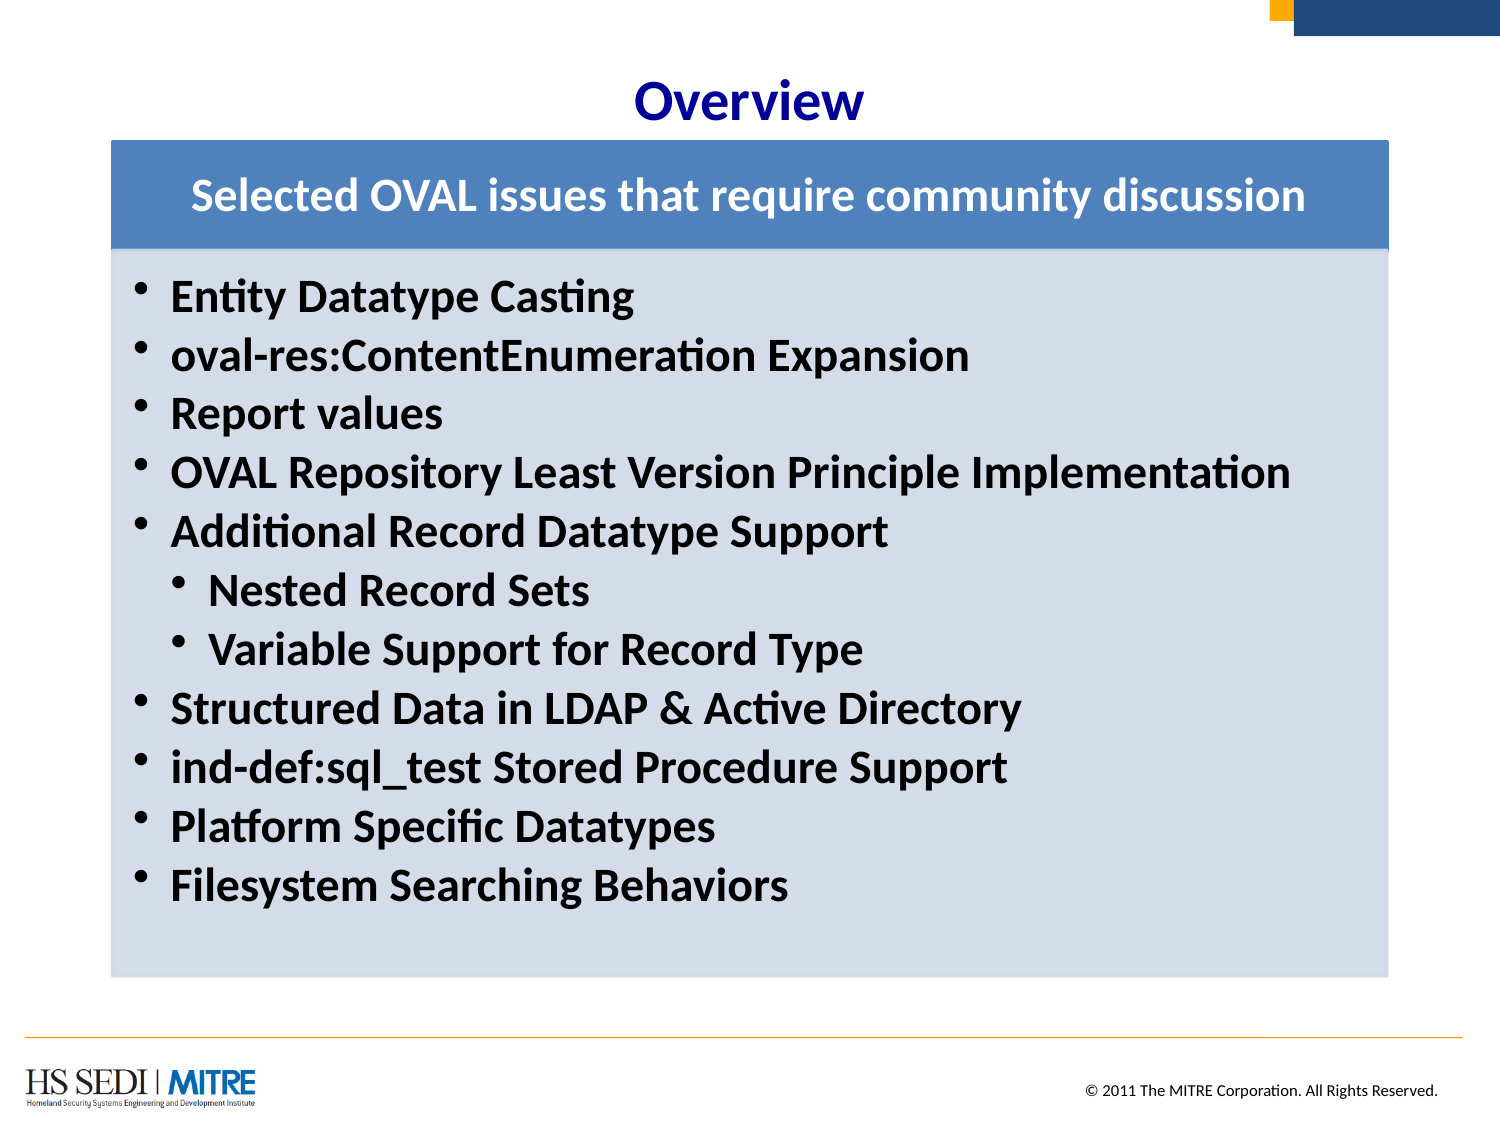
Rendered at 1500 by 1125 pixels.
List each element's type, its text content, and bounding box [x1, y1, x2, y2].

picture [20, 1058, 271, 1122]
title Overview [43, 62, 1457, 151]
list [112, 137, 1387, 981]
